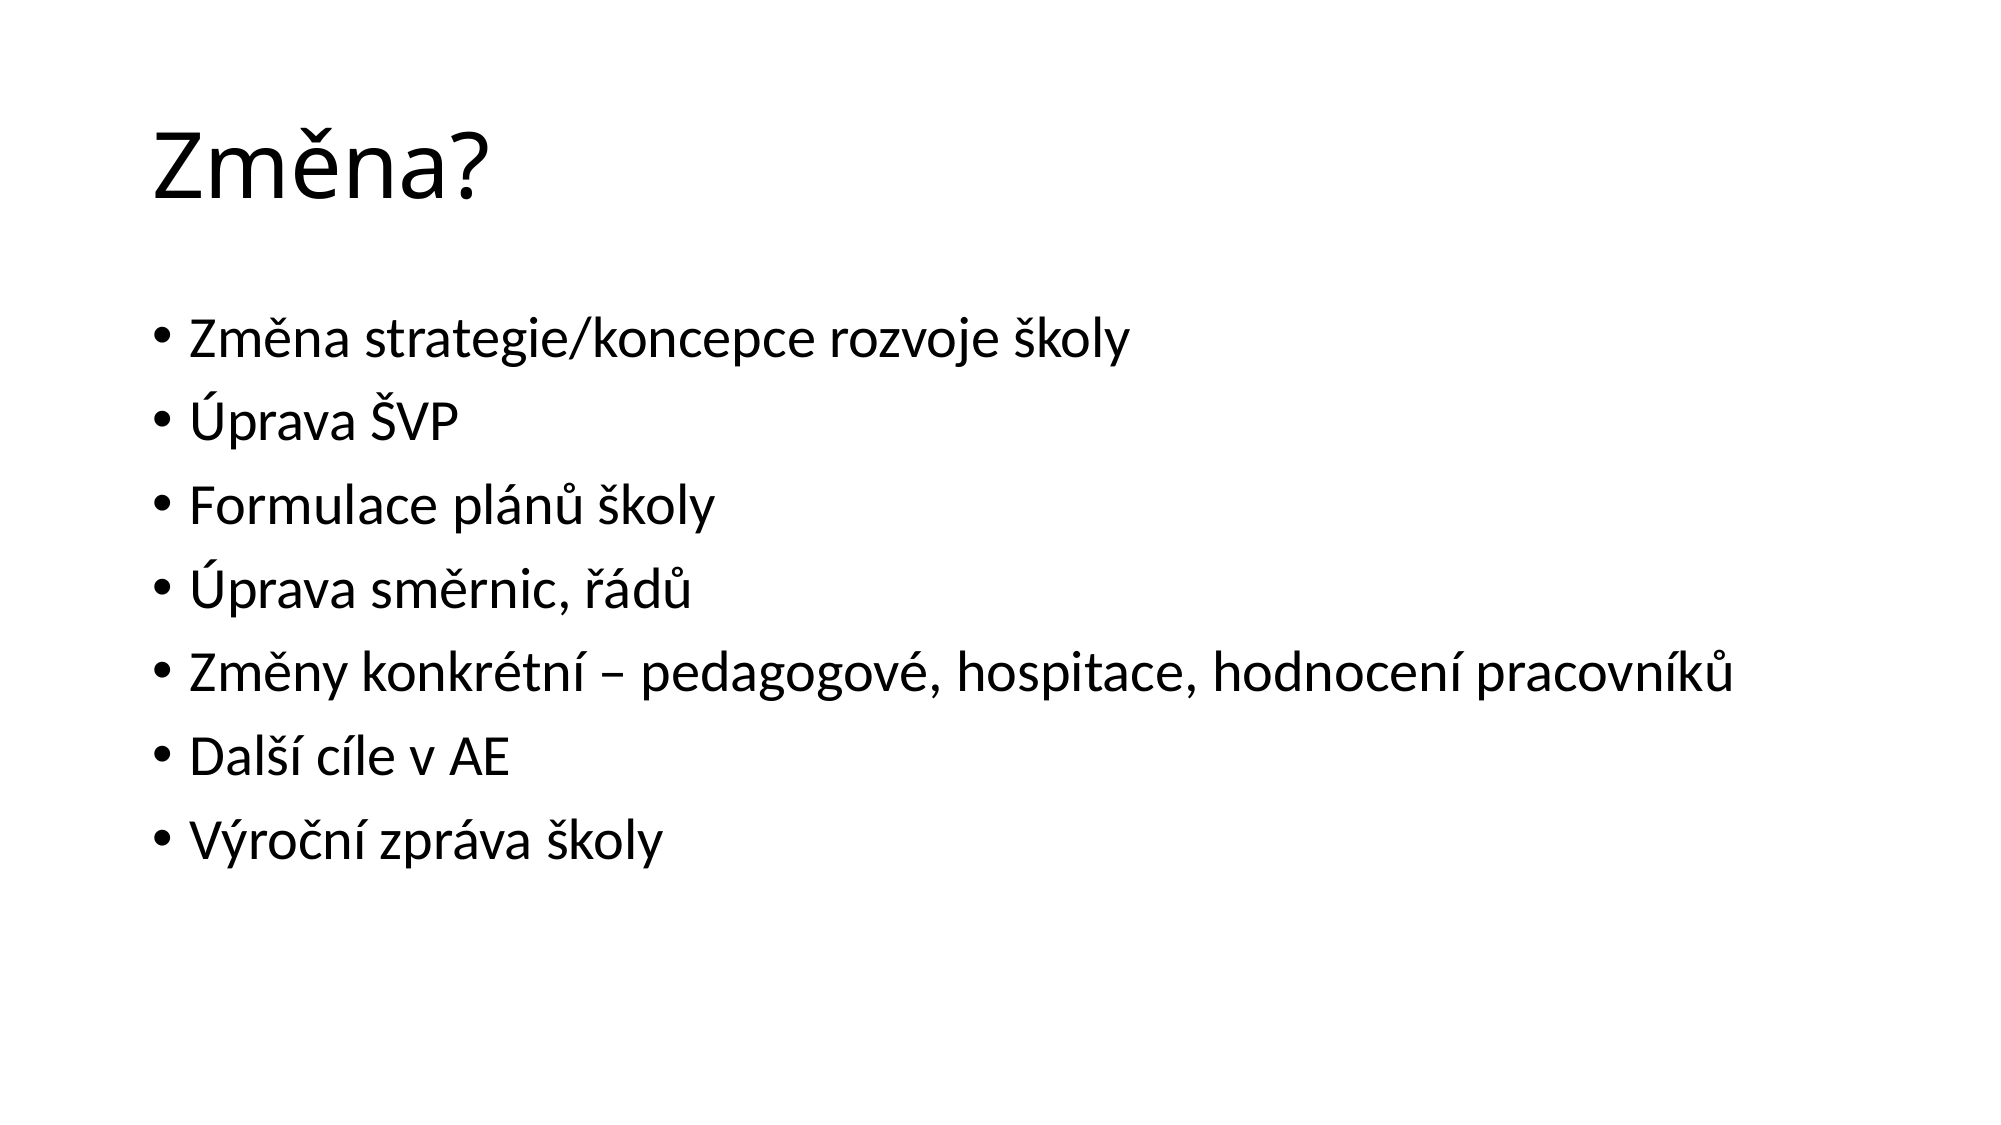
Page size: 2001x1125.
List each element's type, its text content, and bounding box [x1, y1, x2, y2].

title Změna? [137, 59, 1863, 278]
list Změna strategie/koncepce rozvoje školy Úprava ŠVP Formulace plánů školy Úprava směrnic, řádů Změny konkrétní – pedagogové, hospitace, hodnocení pracovníků Další cíle v AE Výroční zpráva školy [137, 299, 1863, 1014]
